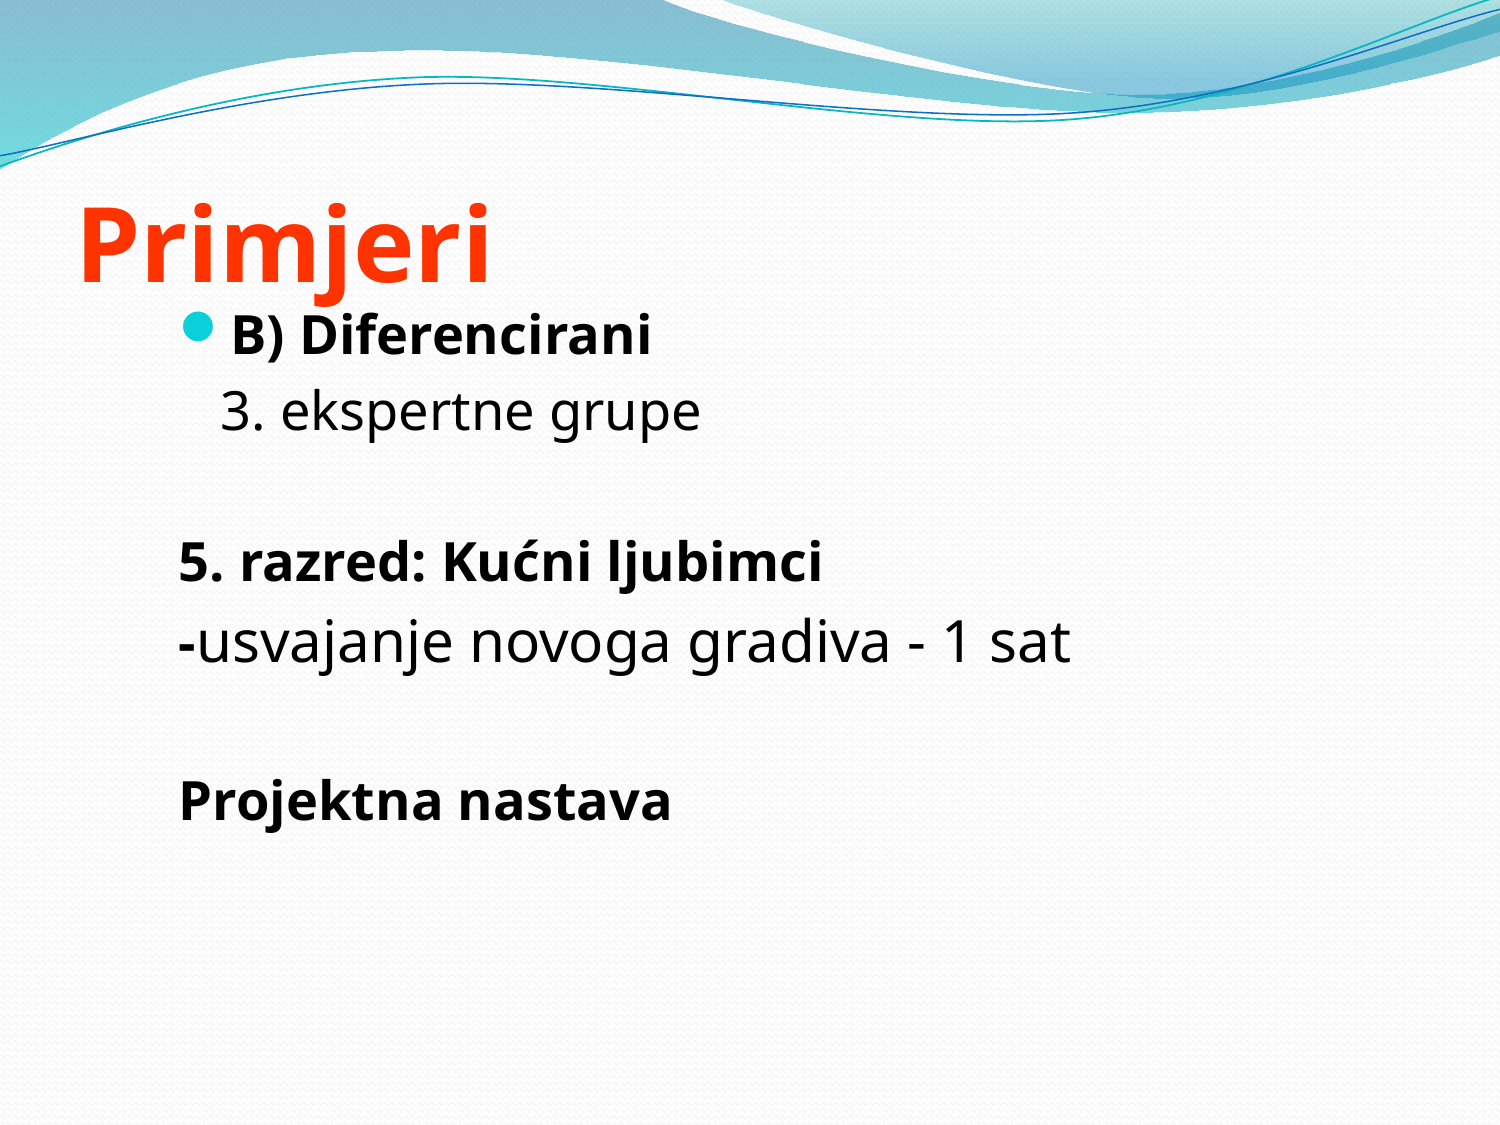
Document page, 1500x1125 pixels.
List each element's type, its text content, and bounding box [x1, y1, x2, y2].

list B) Diferencirani 3. ekspertne grupe 5. razred: Kućni ljubimci -usvajanje novoga gradiva - 1 sat Projektna nastava [164, 292, 1439, 968]
title Primjeri [75, 115, 1425, 303]
